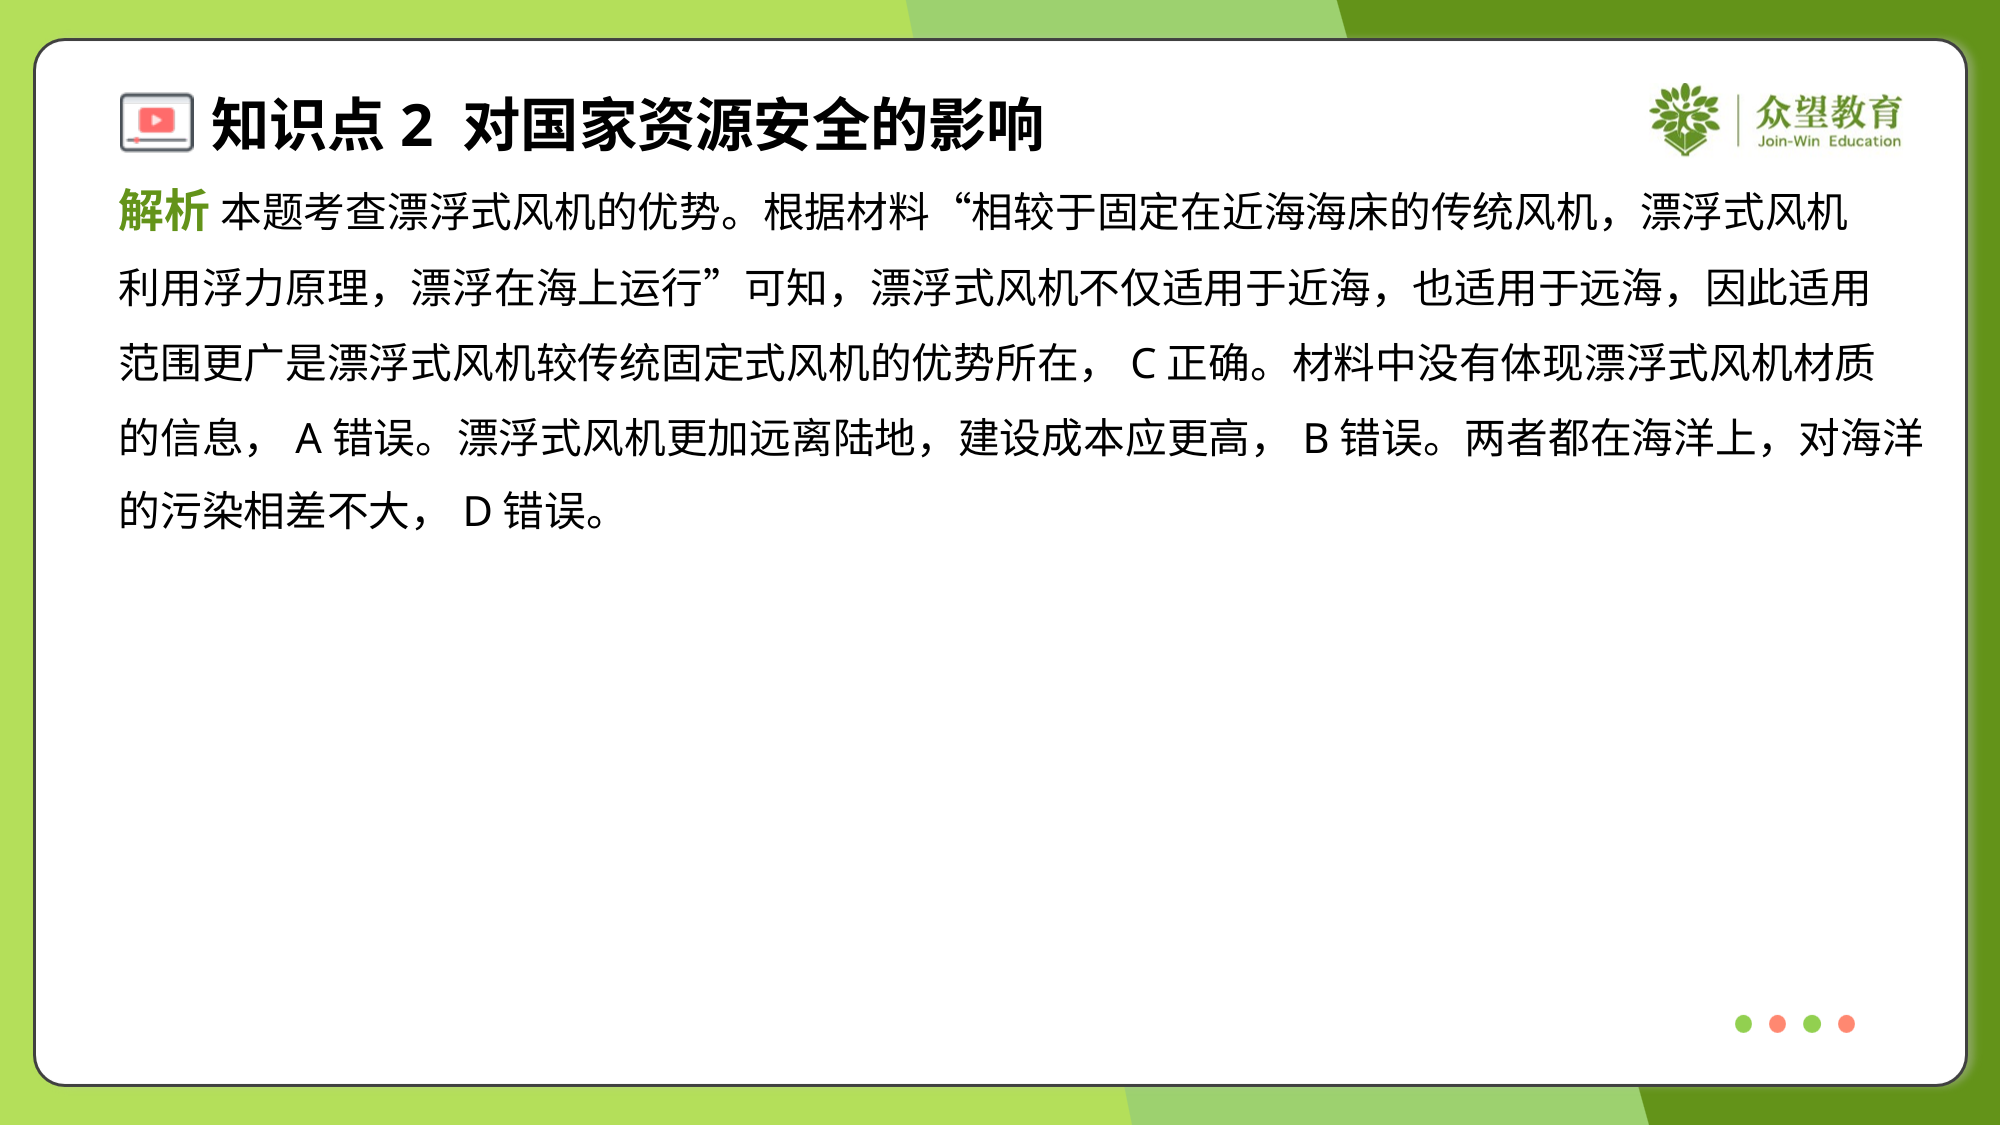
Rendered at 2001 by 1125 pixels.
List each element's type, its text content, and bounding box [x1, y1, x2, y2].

picture [0, 0, 2000, 1125]
text_box 解析 本题考查漂浮式风机的优势。根据材料“相较于固定在近海海床的传统风机，漂浮式风机 利用浮力原理，漂浮在海上运行”可知，漂浮式风机不仅适用于近海，也适用于远海，因此适用 范围更广是漂浮式风机较传统固定式风机的优势所在，C正确。材料中没有体现漂浮式风机材质 的信息，A错误。漂浮式风机更加远离陆地，建设成本应更高，B错误。两者都在海洋上，对海洋 的污染相差不大，D错误。 [118, 159, 1883, 527]
